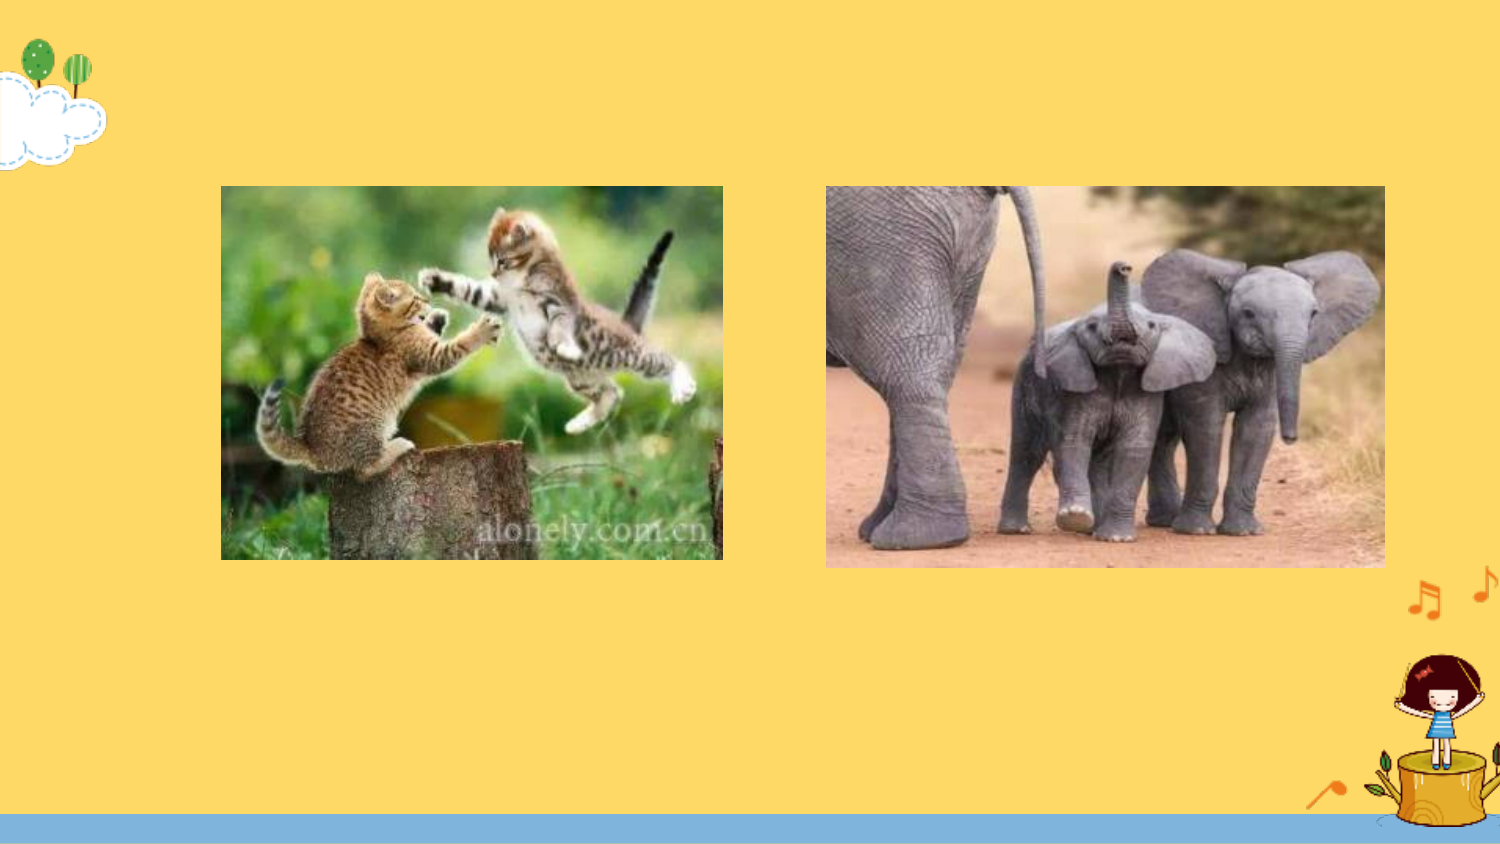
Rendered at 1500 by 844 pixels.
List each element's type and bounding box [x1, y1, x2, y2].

picture [1299, 449, 1500, 844]
picture [0, 0, 132, 229]
picture [826, 186, 1385, 568]
picture [221, 186, 723, 560]
